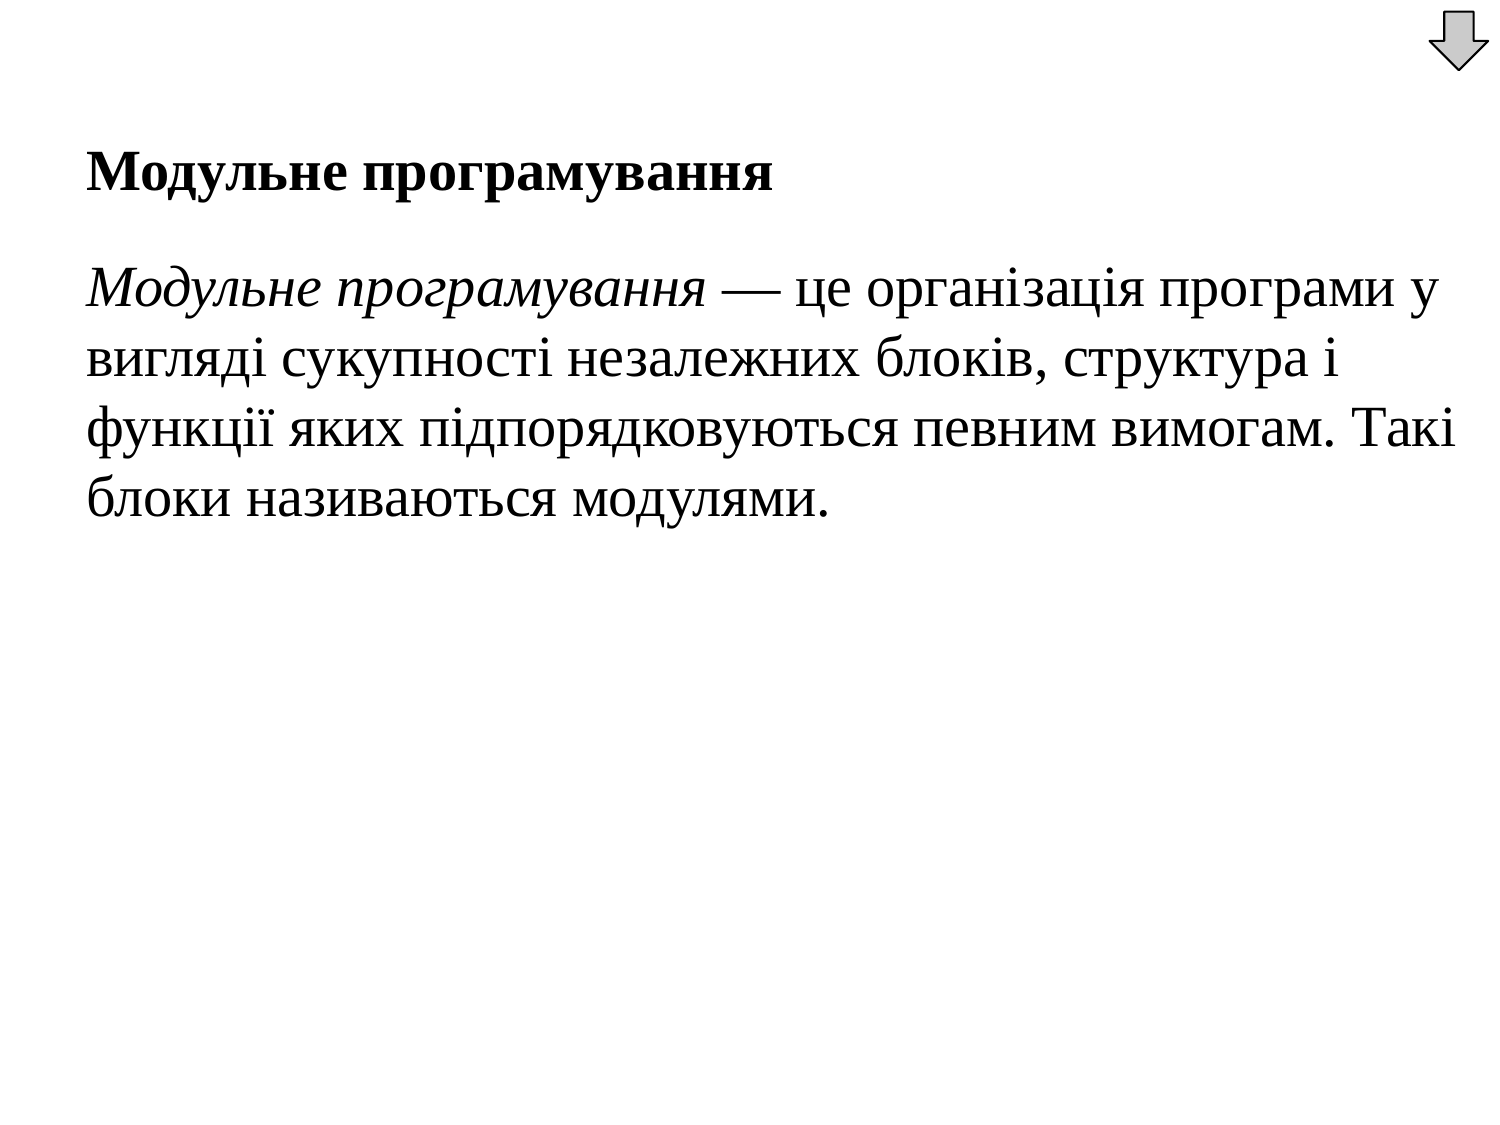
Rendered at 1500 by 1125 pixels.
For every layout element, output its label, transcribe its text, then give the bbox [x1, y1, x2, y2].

list Модульне програмування Модульне програмування — це організація програми у вигляді сукупності незалежних блоків, структура і функції яких підпорядковуються певним вимогам. Такі блоки називаються модулями. [0, 125, 1500, 1095]
text_box [1429, 11, 1489, 71]
